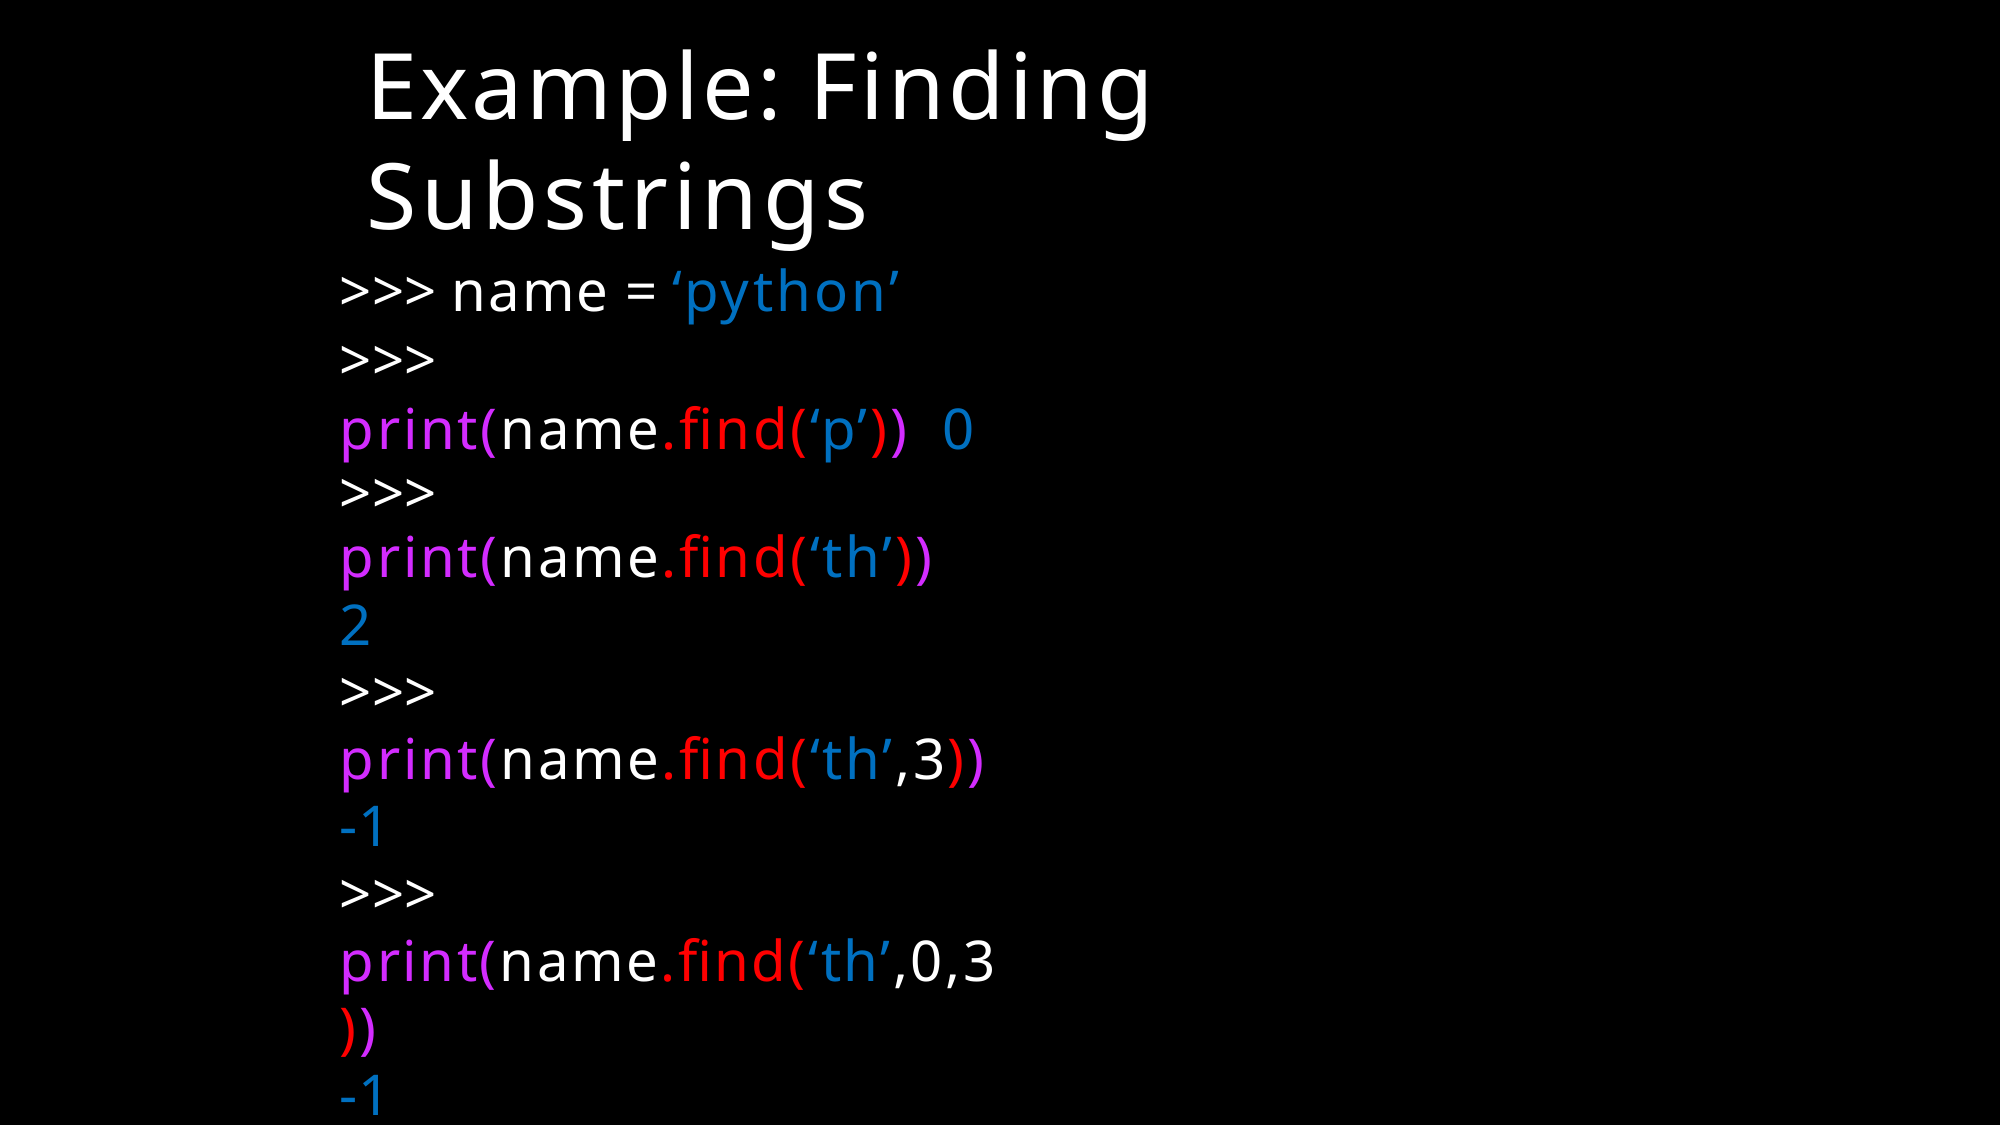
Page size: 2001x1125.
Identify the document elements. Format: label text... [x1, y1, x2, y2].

title Example: Finding Substrings [363, 25, 1637, 248]
text_box >>> name = ‘python’ >>> print(name.find(‘p’)) 0 >>> print(name.find(‘th’)) 2 >>> print(name.find(‘th’,3)) -1 >>> print(name.find(‘th’,0,3)) -1 How about: print(name.find(‘th’,-4,-1)) 2 [337, 253, 1372, 1125]
